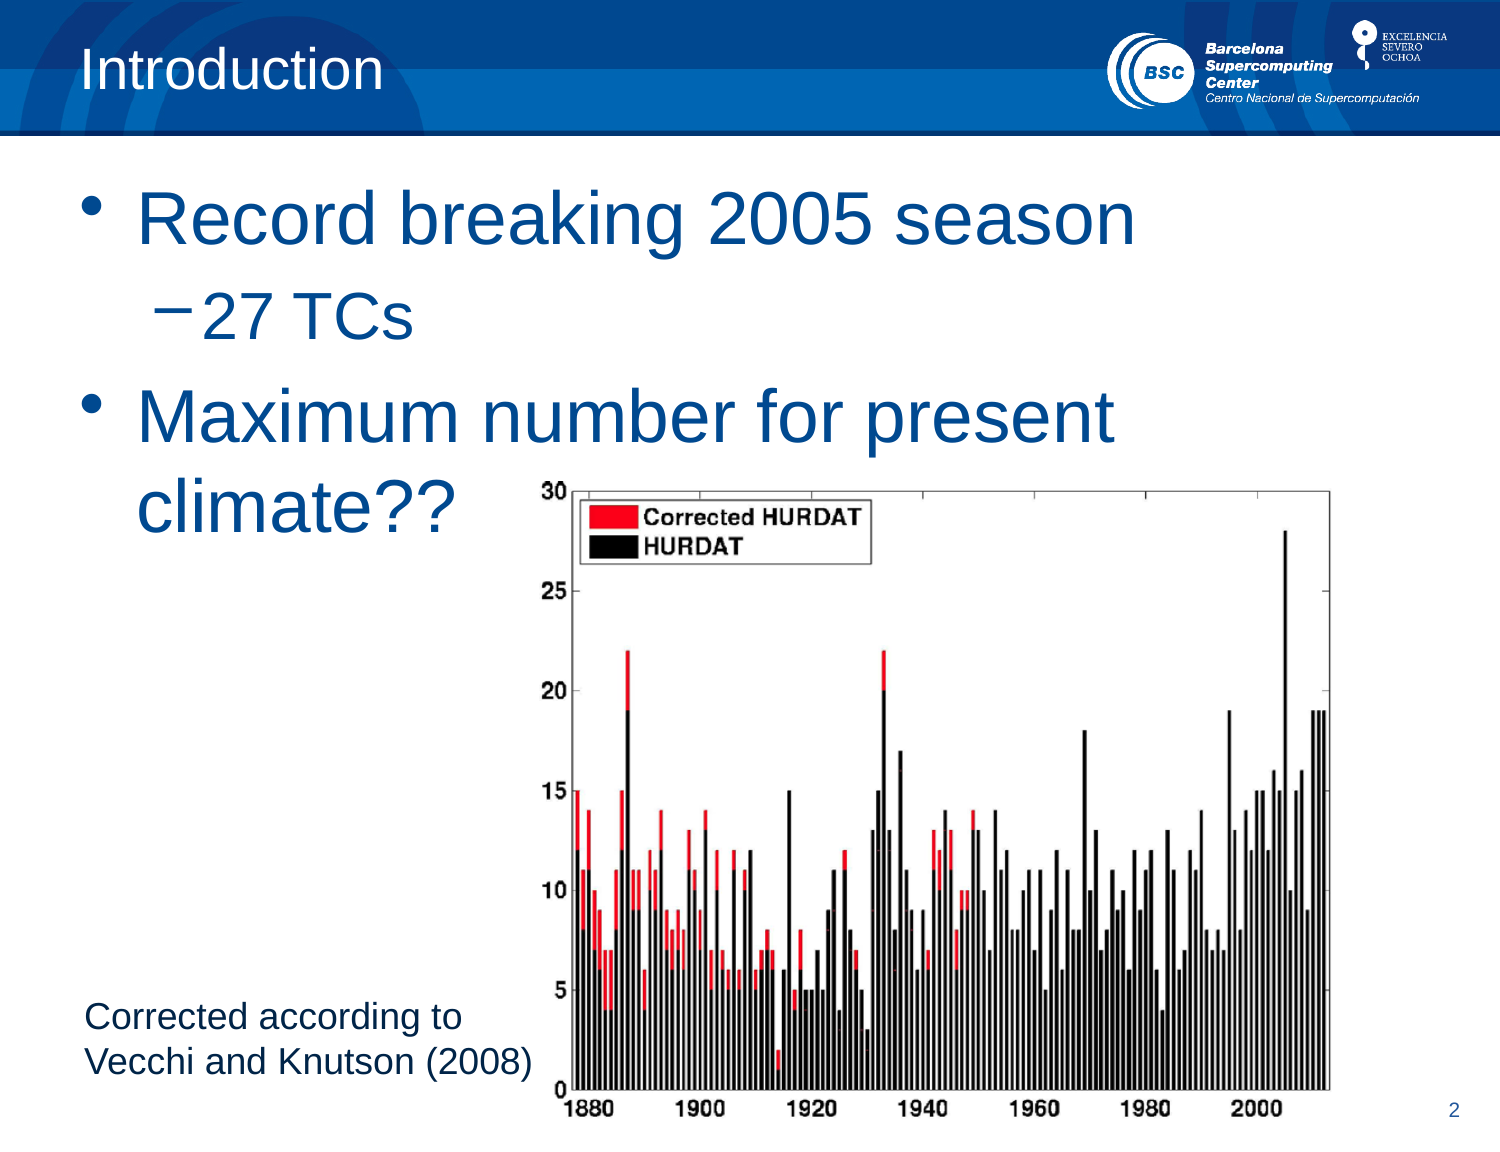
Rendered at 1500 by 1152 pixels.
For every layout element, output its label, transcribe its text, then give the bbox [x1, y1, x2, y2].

title Introduction [65, 23, 1081, 138]
list Record breaking 2005 season 27 TCs Maximum number for present climate?? [64, 161, 1432, 1068]
text_box Corrected according to Vecchi and Knutson (2008) [69, 984, 519, 1090]
picture [0, 0, 1500, 136]
picture [524, 475, 1339, 1128]
